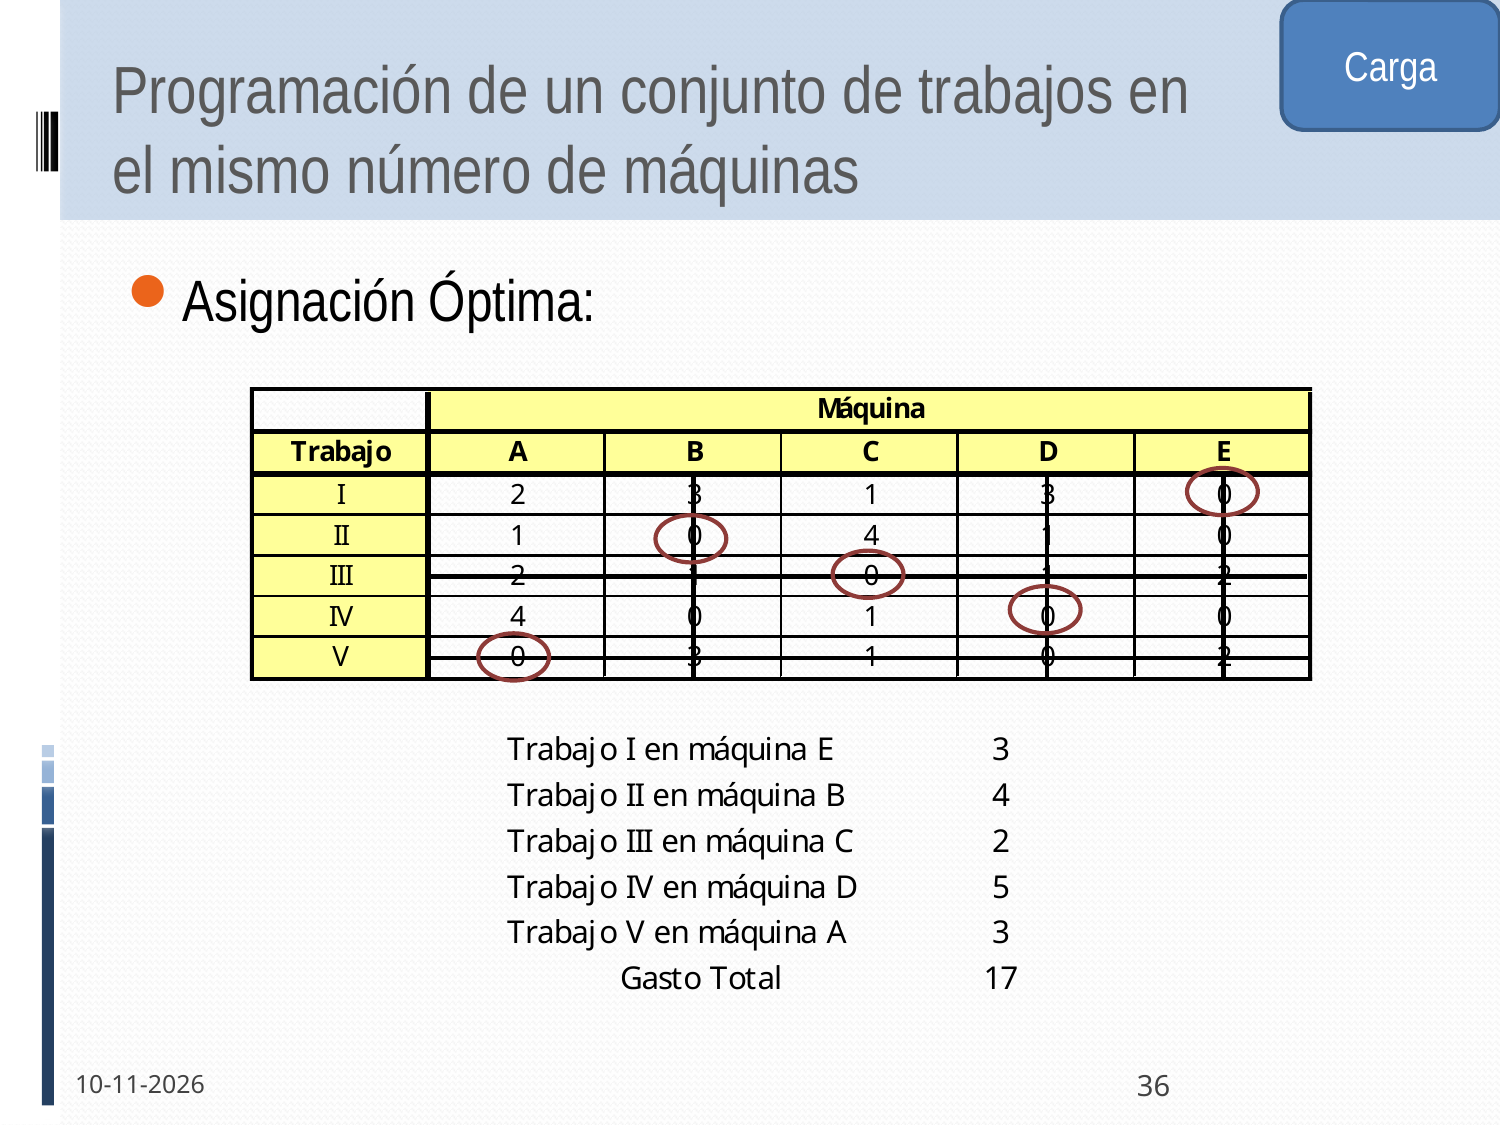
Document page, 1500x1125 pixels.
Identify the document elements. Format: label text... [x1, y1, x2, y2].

picture [249, 387, 1313, 681]
text_box Trabajo 32B [243, 389, 1318, 694]
text_box Carga [1279, 0, 1500, 132]
picture [499, 724, 1101, 1004]
title Programación de un conjunto de trabajos en el mismo número de máquinas [111, 18, 1247, 207]
text_box Trabajo 32B [493, 727, 1106, 1016]
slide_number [75, 1042, 243, 1103]
list Asignación Óptima: [111, 255, 1436, 1038]
slide_number 36 [1045, 1046, 1171, 1107]
